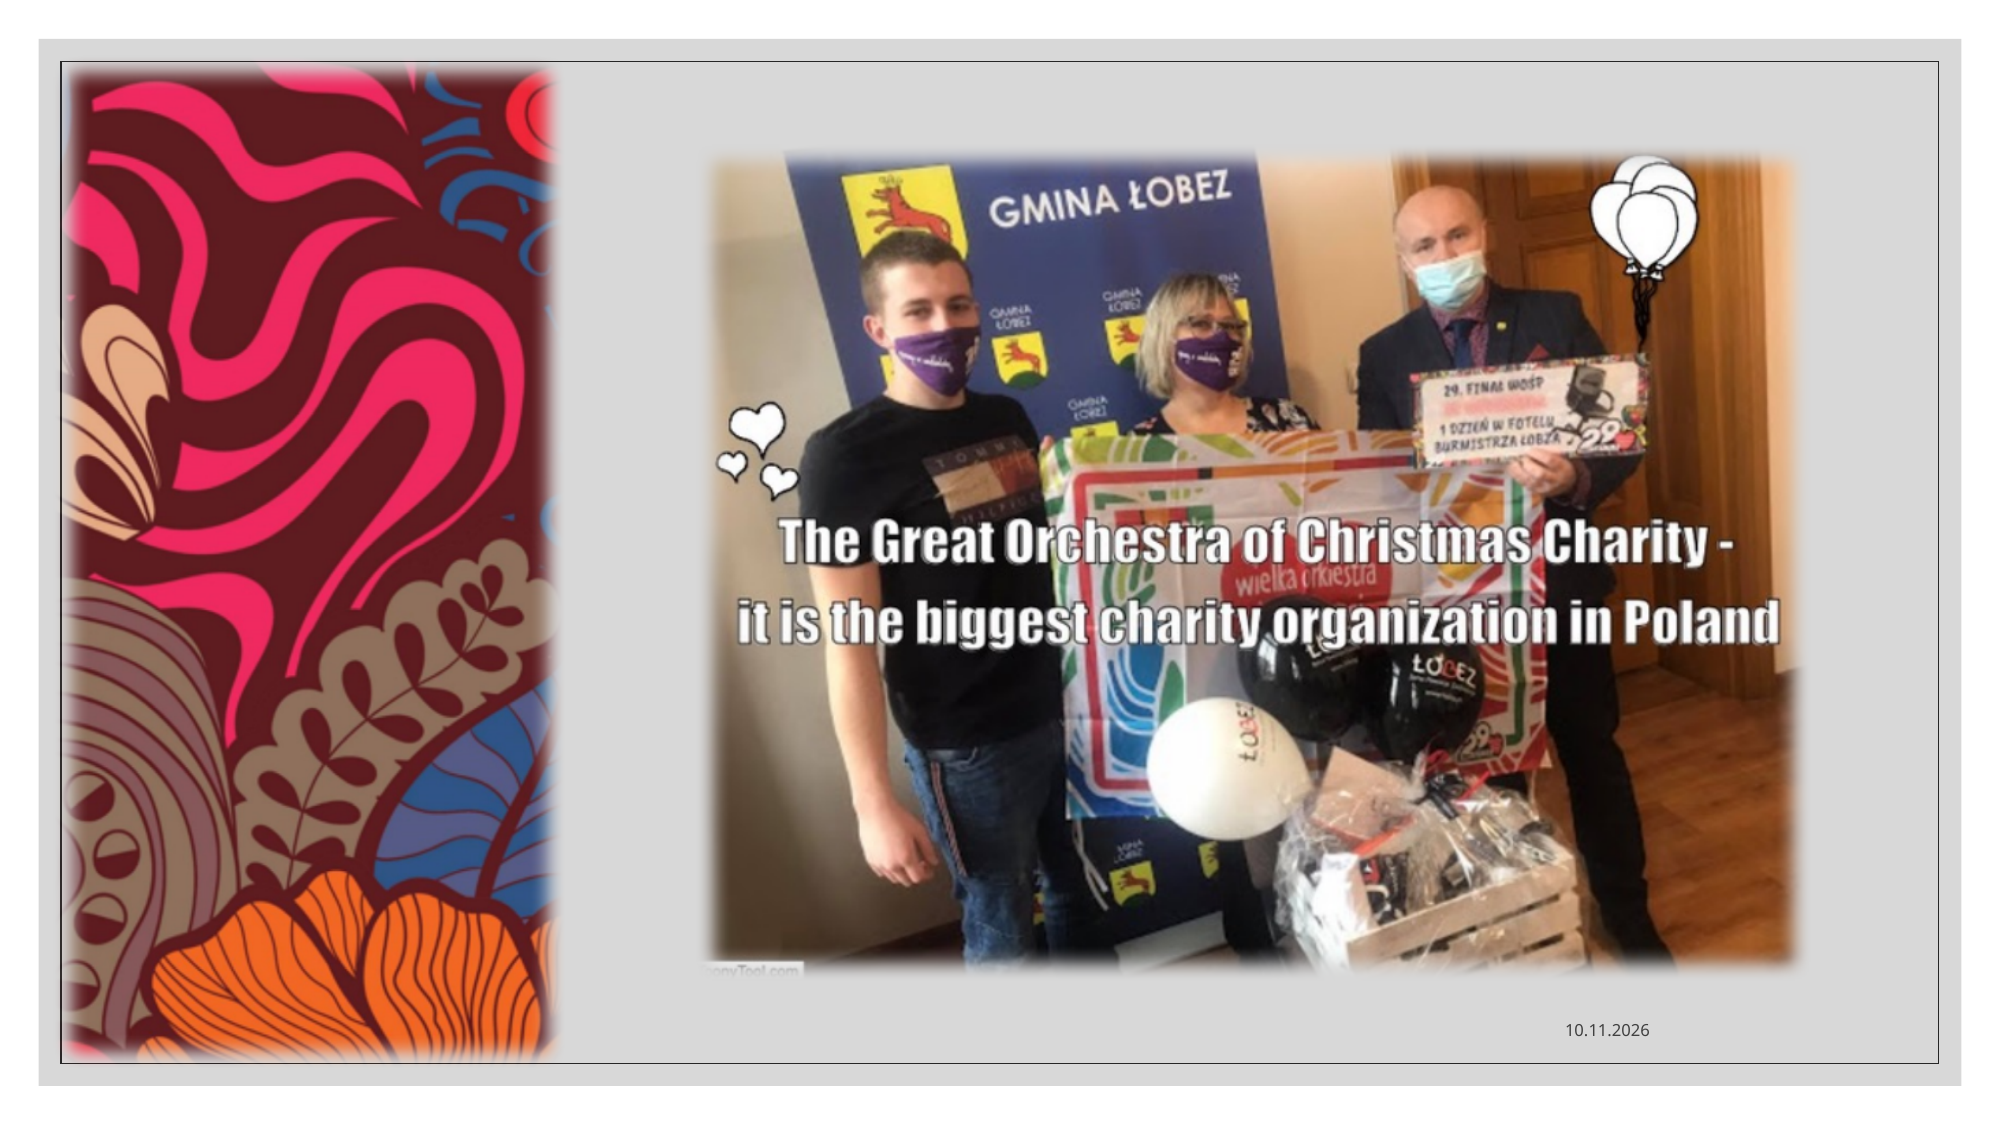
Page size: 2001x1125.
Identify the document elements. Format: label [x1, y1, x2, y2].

picture [53, 55, 567, 1070]
picture [696, 144, 1811, 981]
slide_number [1190, 990, 1665, 1050]
